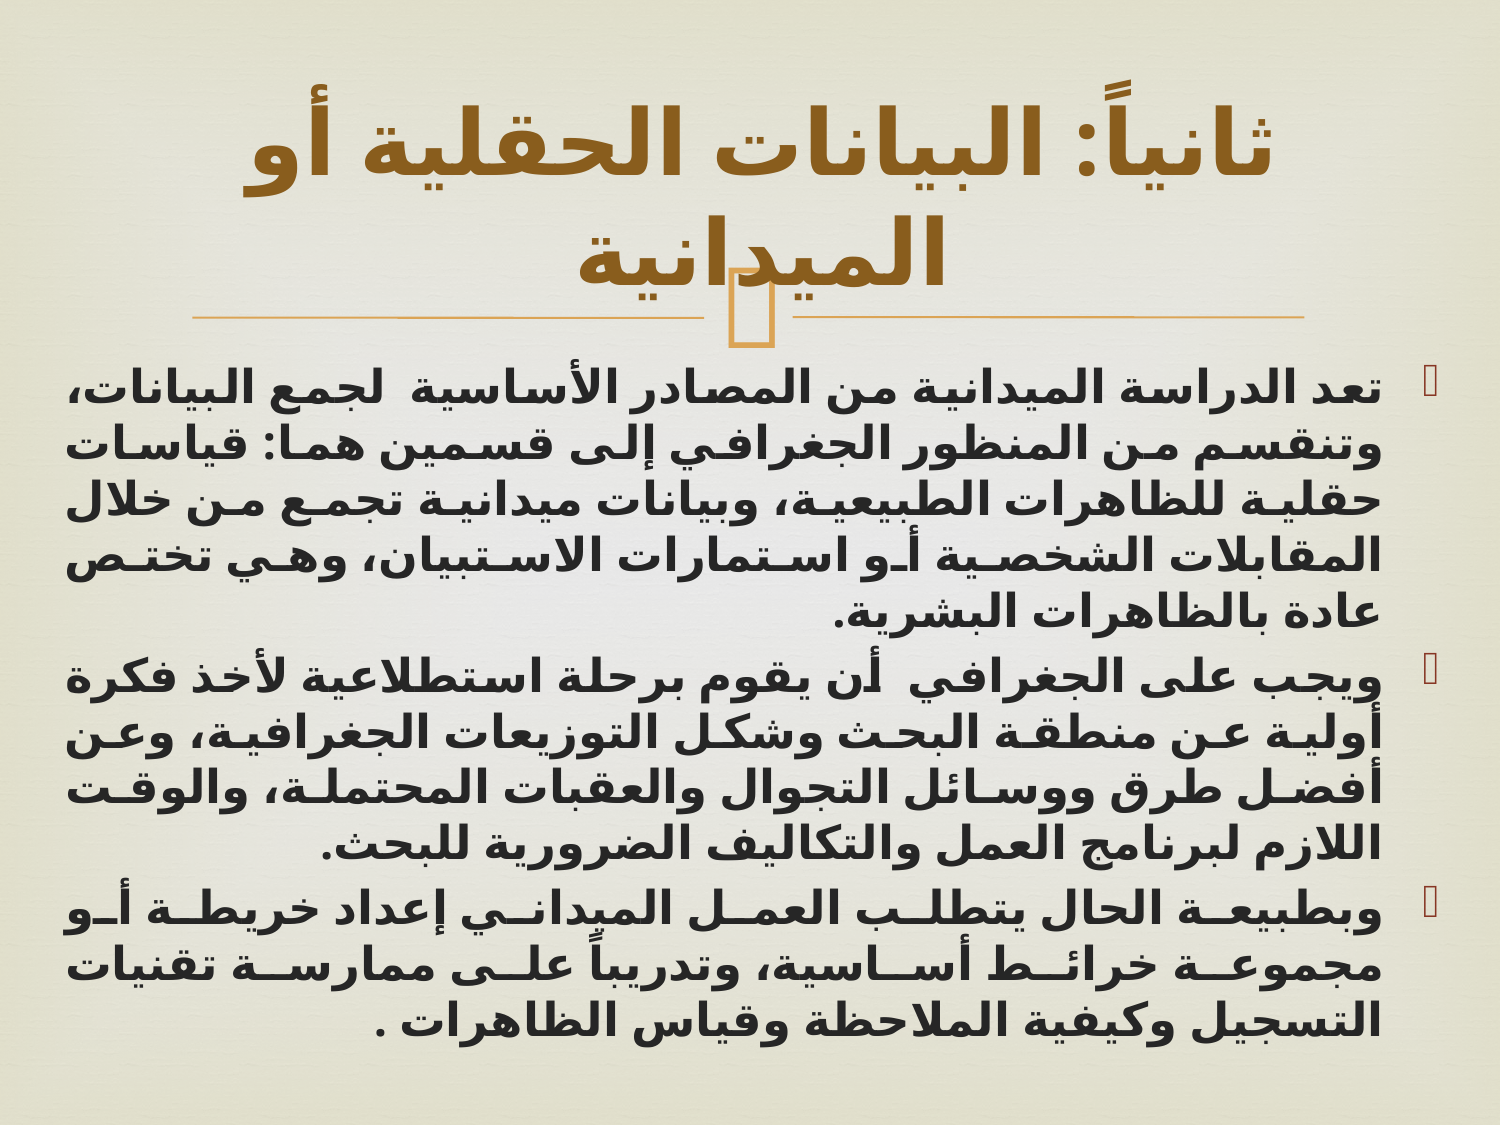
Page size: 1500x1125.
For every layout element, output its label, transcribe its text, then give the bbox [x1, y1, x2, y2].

title ثانياً: البيانات الحقلية أو الميدانية [75, 112, 1451, 275]
list تعد الدراسة الميدانية من المصادر الأساسية لجمع البيانات، وتنقسم من المنظور الجغرافي إلى قسمين هما: قياسات حقلية للظاهرات الطبيعية، وبيانات ميدانية تجمع من خلال المقابلات الشخصية أو استمارات الاستبيان، وهي تختص عادة بالظاهرات البشرية. ويجب على الجغرافي أن يقوم برحلة استطلاعية لأخذ فكرة أولية عن منطقة البحث وشكل التوزيعات الجغرافية، وعن أفضل طرق ووسائل التجوال والعقبات المحتملة، والوقت اللازم لبرنامج العمل والتكاليف الضرورية للبحث. وبطبيعة الحال يتطلب العمل الميداني إعداد خريطة أو مجموعة خرائط أساسية، وتدريباً على ممارسة تقنيات التسجيل وكيفية الملاحظة وقياس الظاهرات . [50, 350, 1451, 1063]
